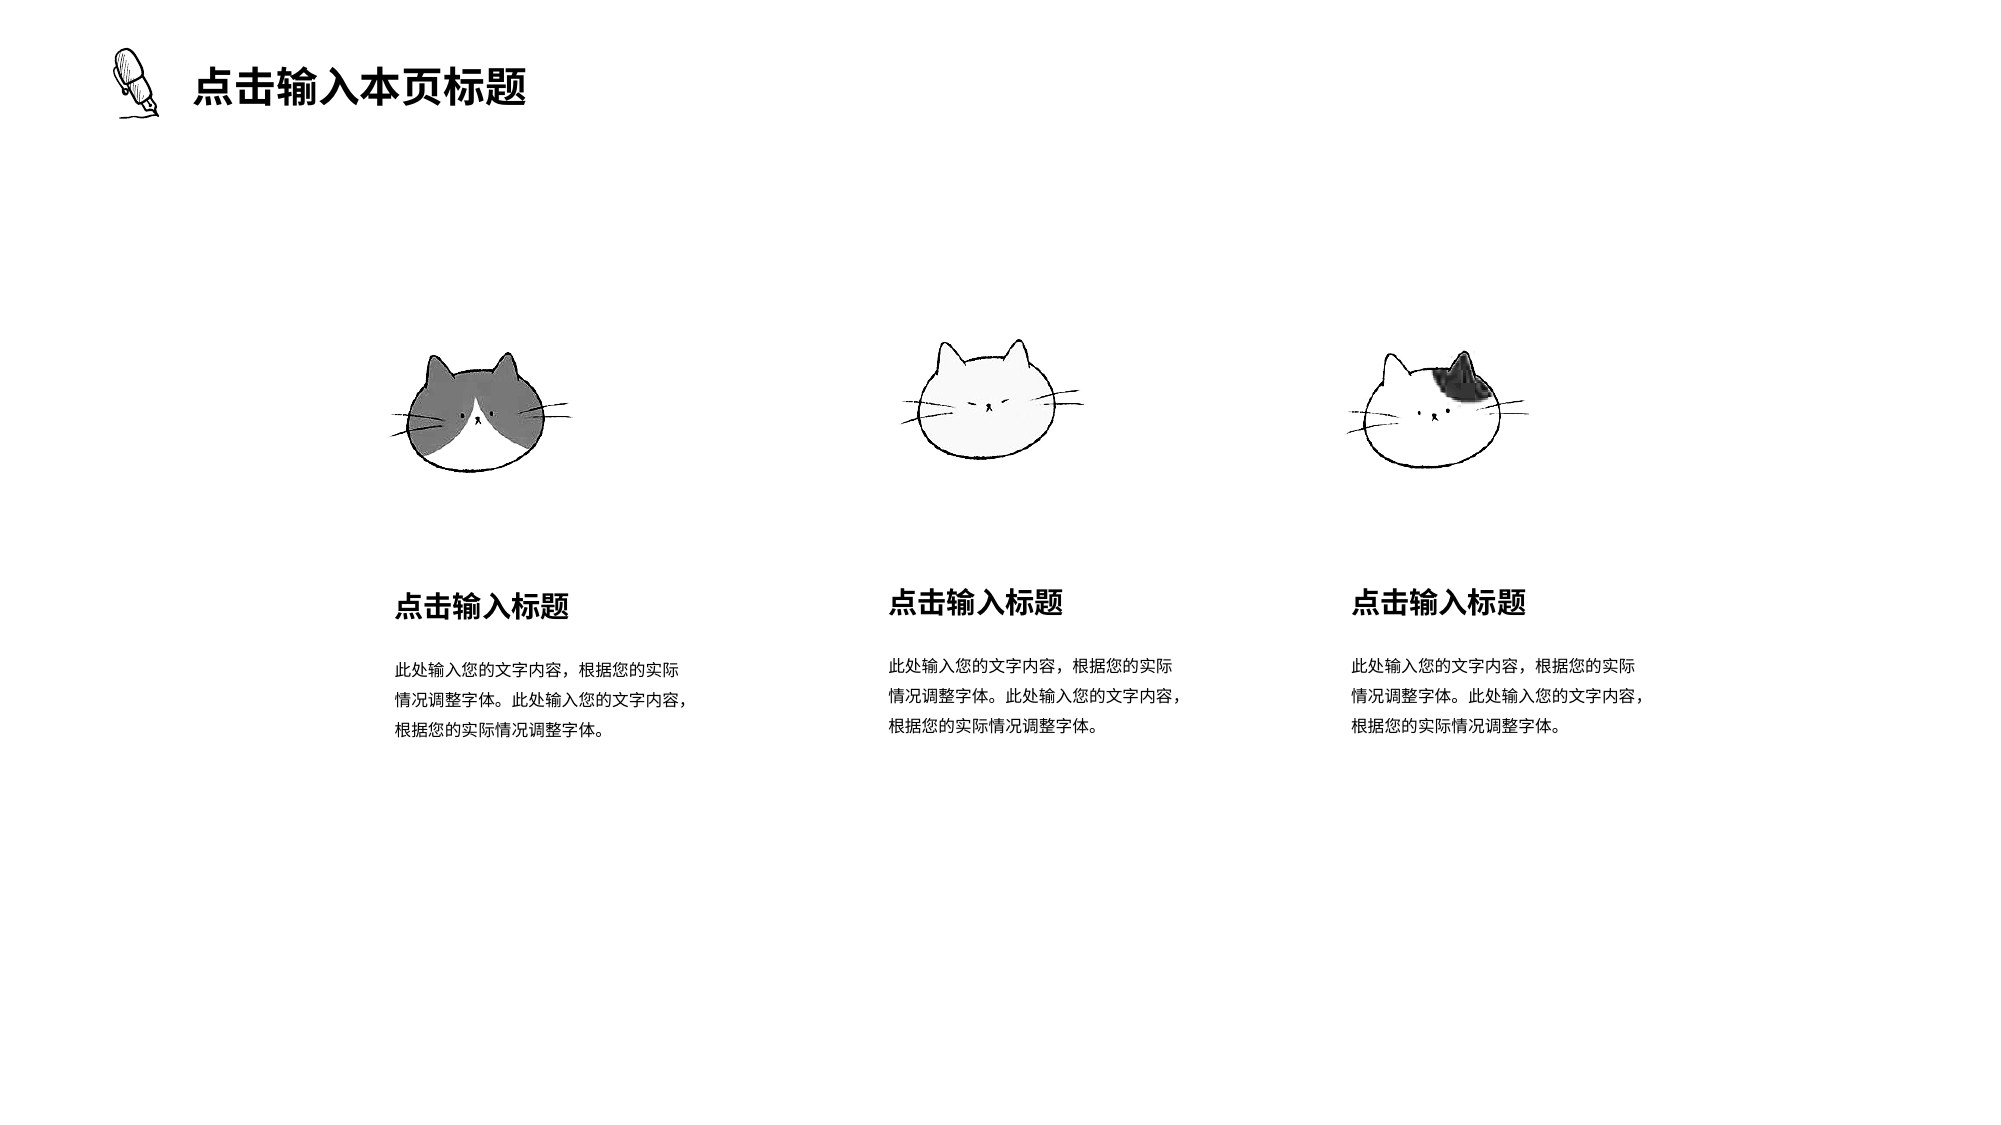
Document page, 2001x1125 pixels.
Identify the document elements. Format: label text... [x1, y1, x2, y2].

picture [1336, 343, 1530, 474]
text_box 此处输入您的文字内容，根据您的实际情况调整字体。此处输入您的文字内容，根据您的实际情况调整字体。 [873, 638, 1204, 744]
picture [379, 330, 574, 487]
text_box 点击输入标题 [379, 580, 661, 631]
text_box 点击输入标题 [1336, 576, 1618, 627]
text_box 点击输入标题 [873, 576, 1155, 627]
picture [890, 330, 1085, 487]
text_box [111, 47, 160, 119]
text_box 此处输入您的文字内容，根据您的实际情况调整字体。此处输入您的文字内容，根据您的实际情况调整字体。 [379, 642, 710, 748]
text_box 点击输入本页标题 [178, 53, 676, 118]
text_box 此处输入您的文字内容，根据您的实际情况调整字体。此处输入您的文字内容，根据您的实际情况调整字体。 [1336, 638, 1666, 744]
